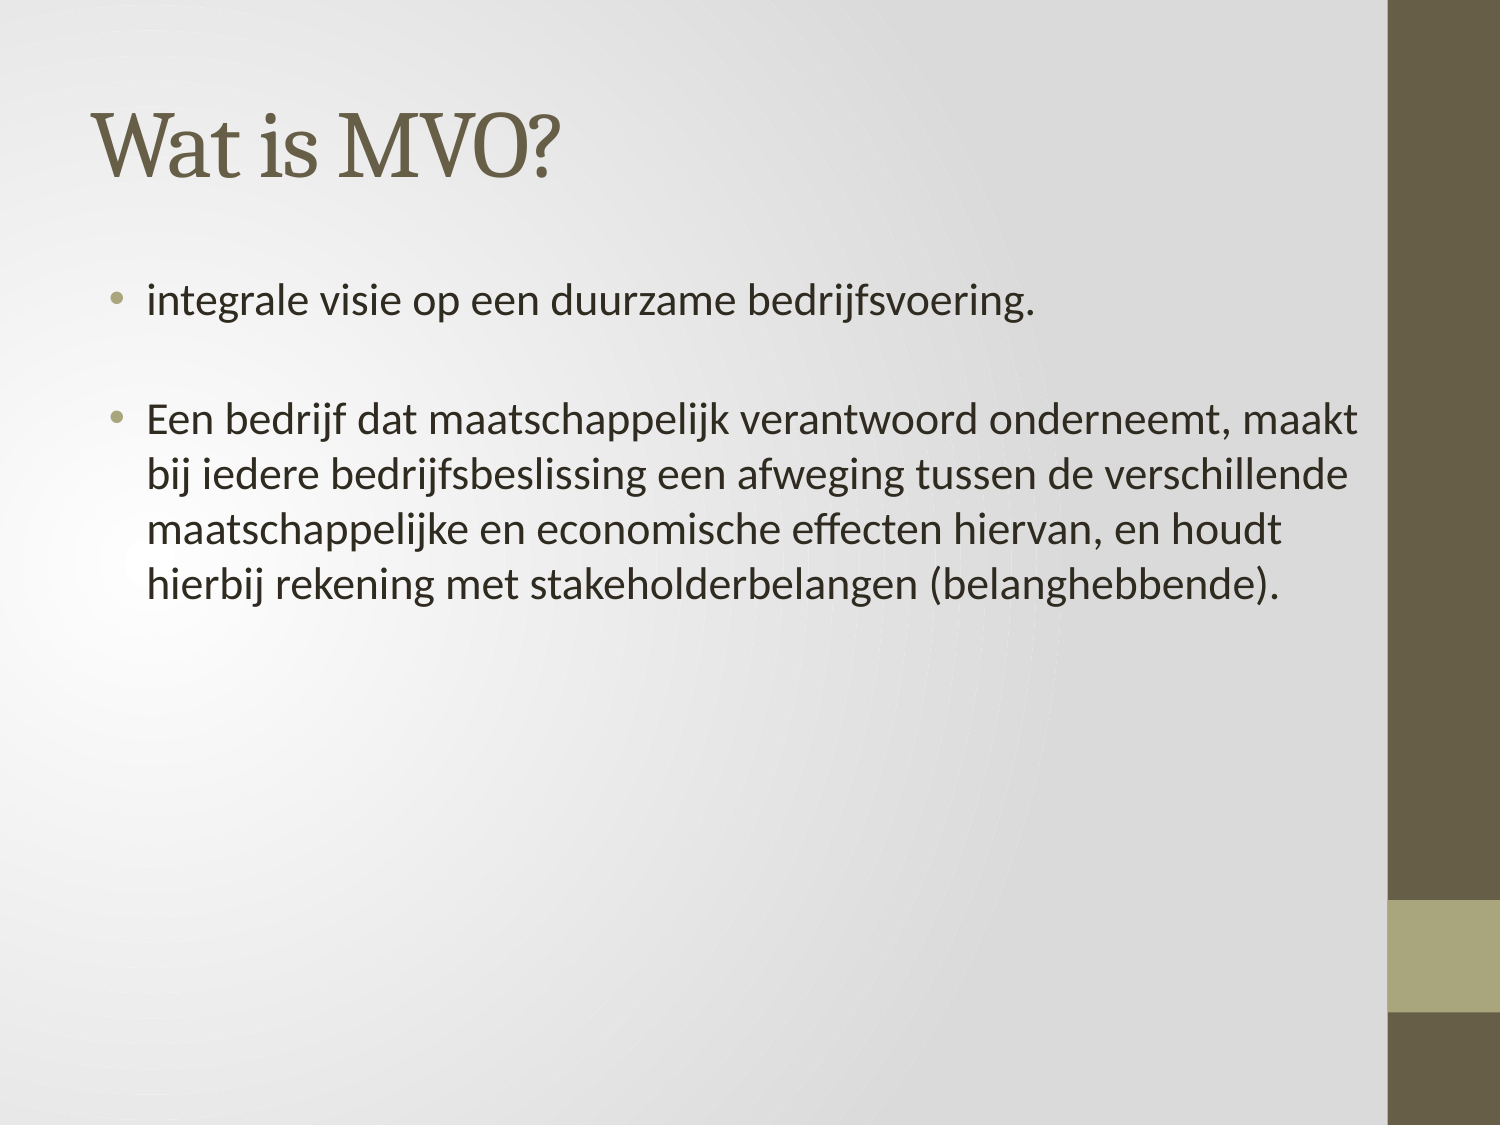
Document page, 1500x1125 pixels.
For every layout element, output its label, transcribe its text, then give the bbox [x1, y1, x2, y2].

title Wat is MVO? [75, 45, 1325, 233]
list integrale visie op een duurzame bedrijfsvoering. Een bedrijf dat maatschappelijk verantwoord onderneemt, maakt bij iedere bedrijfsbeslissing een afweging tussen de verschillende maatschappelijke en economische effecten hiervan, en houdt hierbij rekening met stakeholderbelangen (belanghebbende). [75, 262, 1388, 1005]
